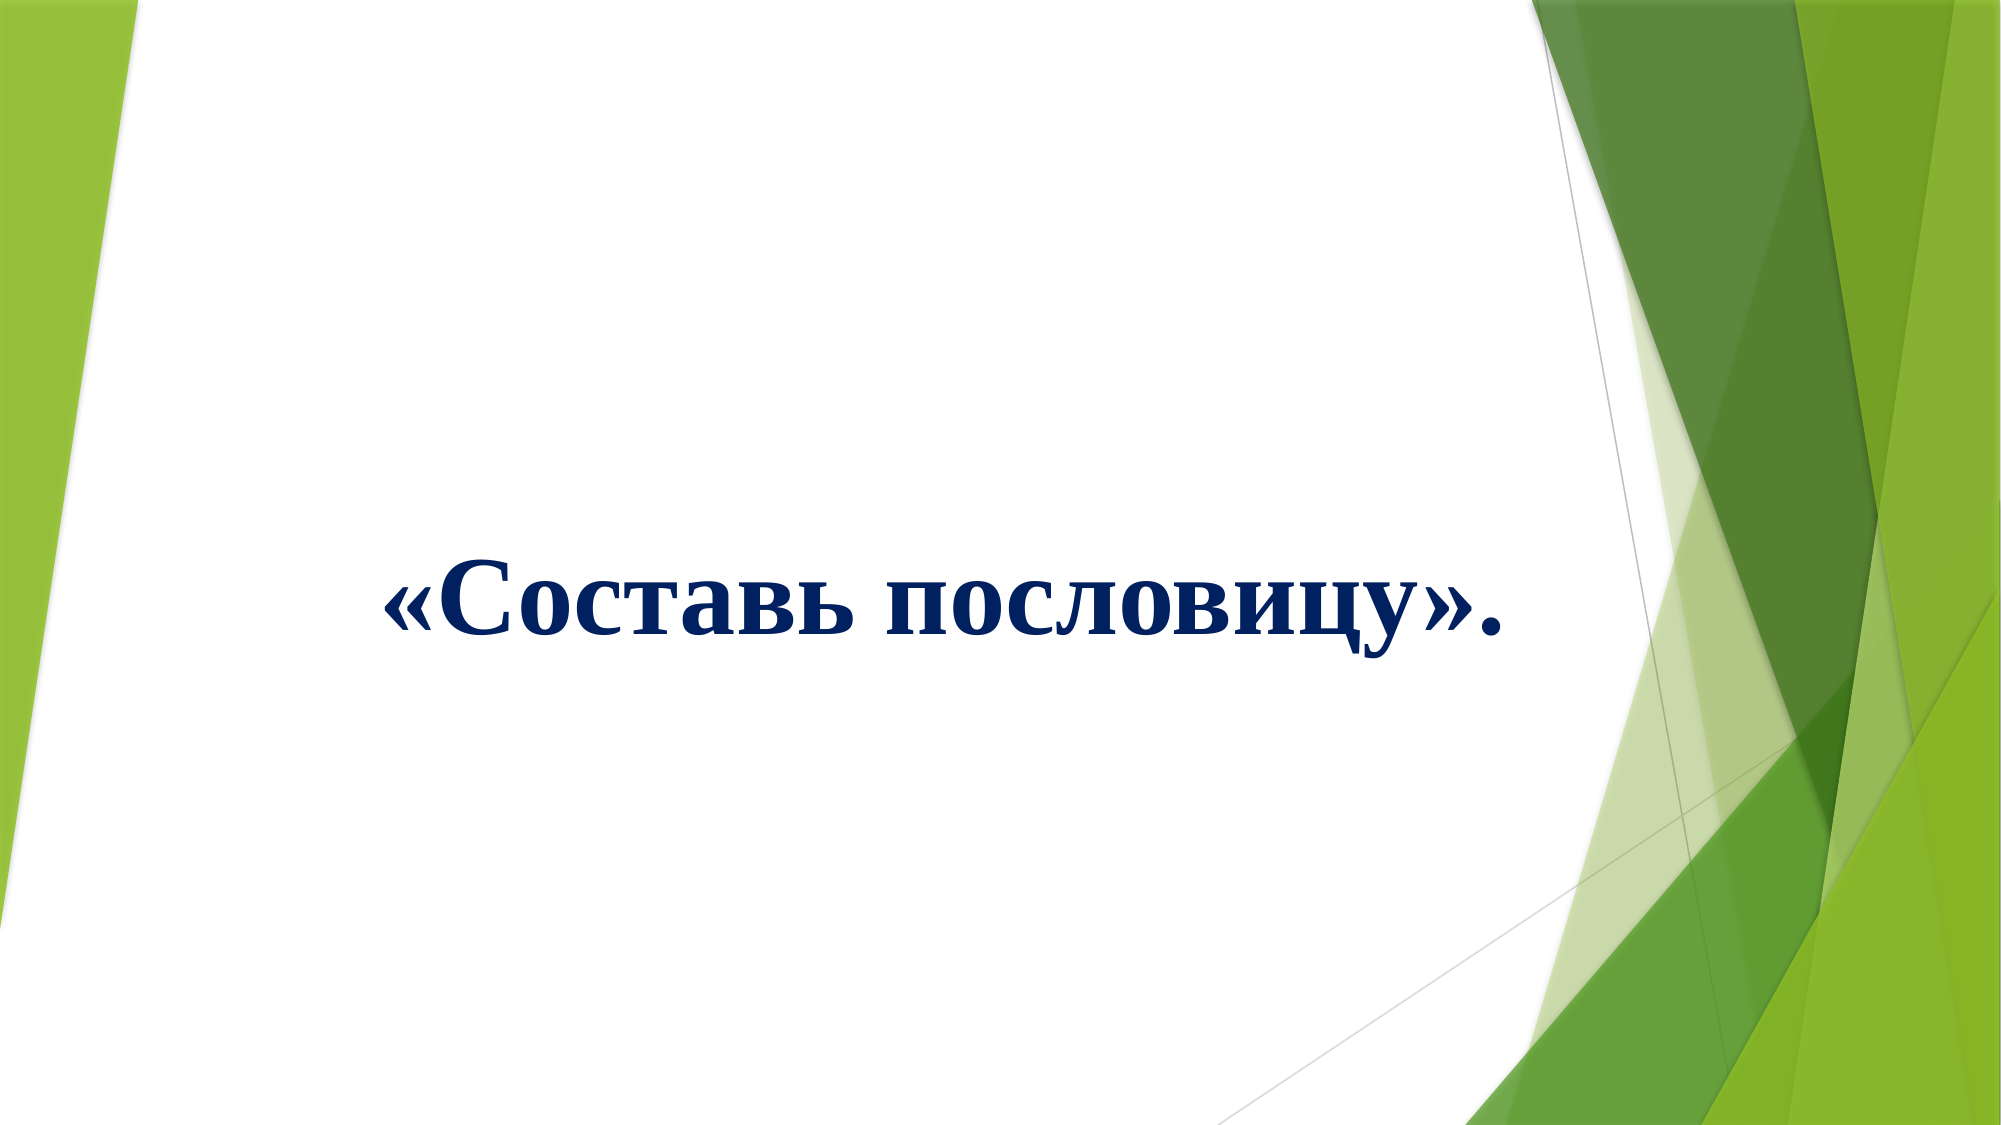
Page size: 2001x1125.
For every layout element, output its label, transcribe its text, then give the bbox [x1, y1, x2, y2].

title «Составь пословицу». [247, 394, 1522, 665]
